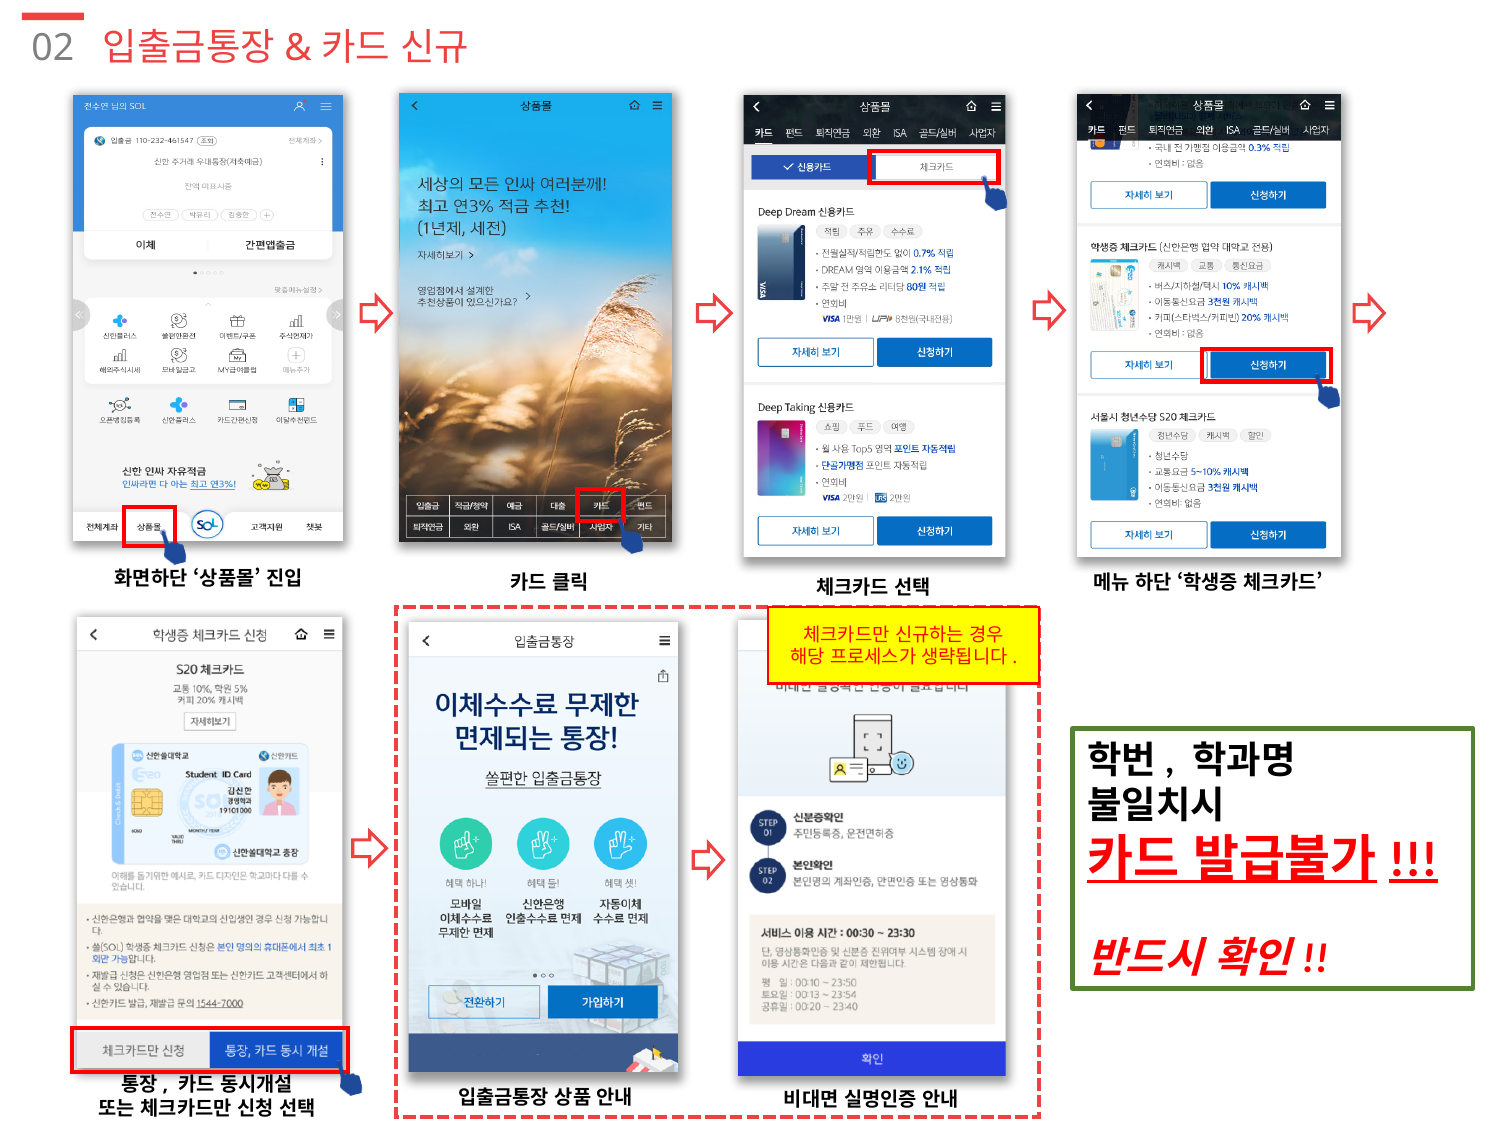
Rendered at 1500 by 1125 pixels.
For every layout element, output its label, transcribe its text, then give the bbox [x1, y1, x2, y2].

text_box 체크카드 선택 [741, 567, 1006, 607]
picture [73, 95, 343, 565]
text_box [343, 1027, 349, 1058]
text_box 메뉴 하단 ‘학생증 체크카드’ [1073, 562, 1344, 602]
picture [408, 622, 678, 1072]
text_box 학번, 학과명 불일치시 카드 발급불가!!! 반드시 확인!! [1072, 728, 1474, 989]
picture [738, 620, 1006, 1077]
text_box 통장, 카드 동시개설 또는 체크카드만 신청 선택 [72, 1073, 343, 1125]
text_box 카드 클릭 [417, 562, 682, 601]
picture [743, 94, 1006, 557]
text_box [395, 606, 1040, 1118]
picture [1077, 94, 1341, 557]
text_box 체크카드만 신규하는 경우 해당 프로세스가 생략됩니다. [767, 606, 1040, 685]
text_box [360, 293, 391, 333]
text_box [696, 293, 733, 333]
text_box [21, 12, 85, 21]
picture [76, 617, 359, 1096]
text_box [1033, 290, 1066, 330]
text_box [71, 1027, 336, 1073]
picture [399, 93, 672, 554]
text_box [692, 840, 725, 880]
text_box [351, 828, 388, 868]
text_box [123, 541, 161, 547]
text_box 02 입출금통장&카드 신규 [16, 15, 664, 75]
text_box 화면하단 ‘상품몰’ 진입 [77, 557, 341, 597]
text_box [1353, 293, 1386, 333]
